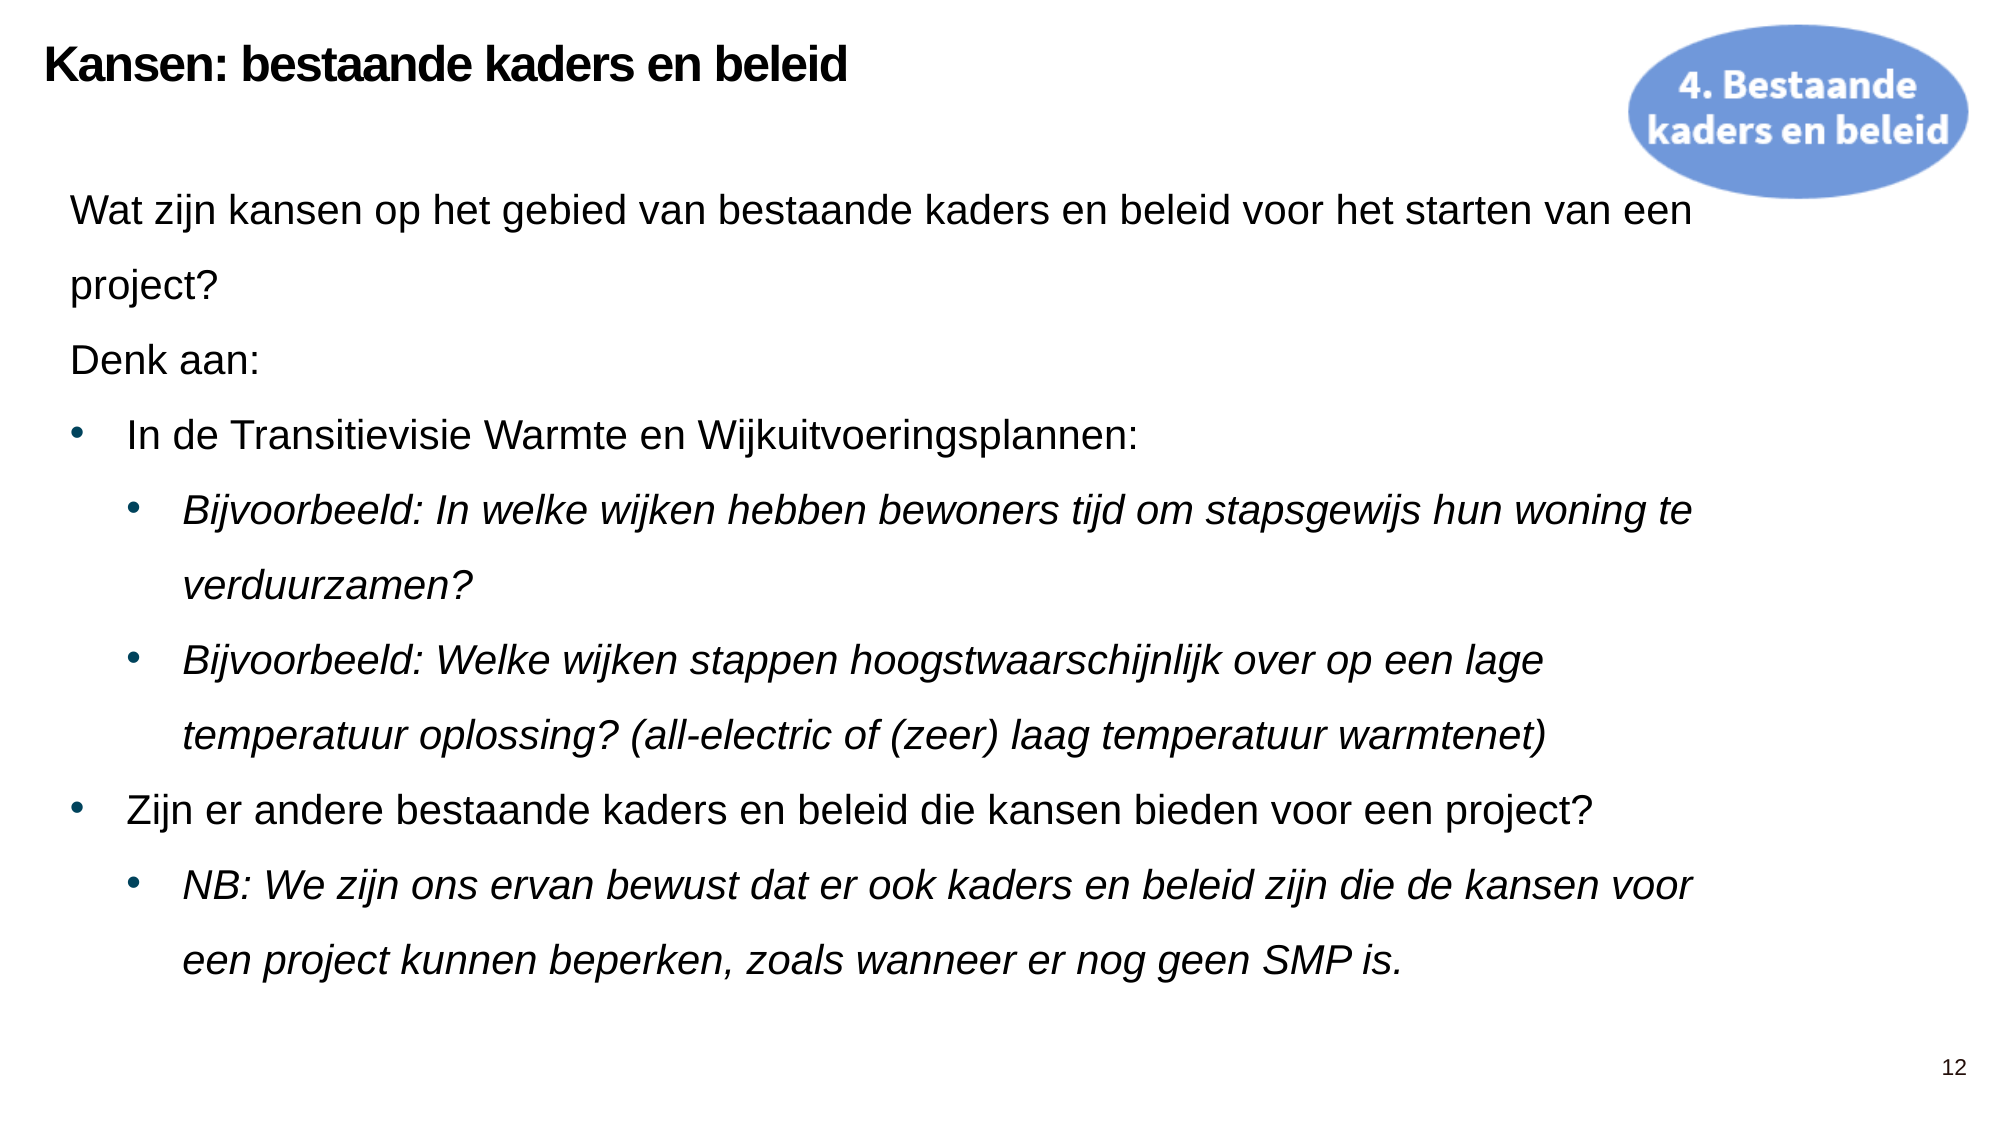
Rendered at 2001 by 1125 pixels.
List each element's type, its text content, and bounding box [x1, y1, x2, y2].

text_box Kansen: bestaande kaders en beleid [35, 34, 1616, 111]
picture [1616, 13, 1986, 207]
text_box Wat zijn kansen op het gebied van bestaande kaders en beleid voor het starten van een project? Denk aan: In de Transitievisie Warmte en Wijkuitvoeringsplannen: Bijvoorbeeld: In welke wijken hebben bewoners tijd om stapsgewijs hun woning te verduurzamen? Bijvoorbeeld: Welke wijken stappen hoogstwaarschijnlijk over op een lage temperatuur oplossing? (all-electric of (zeer) laag temperatuur warmtenet) Zijn er andere bestaande kaders en beleid die kansen bieden voor een project? NB: We zijn ons ervan bewust dat er ook kaders en beleid zijn die de kansen voor een project kunnen beperken, zoals wanneer er nog geen SMP is. [62, 153, 1709, 1045]
slide_number 12 [1932, 1043, 2000, 1090]
